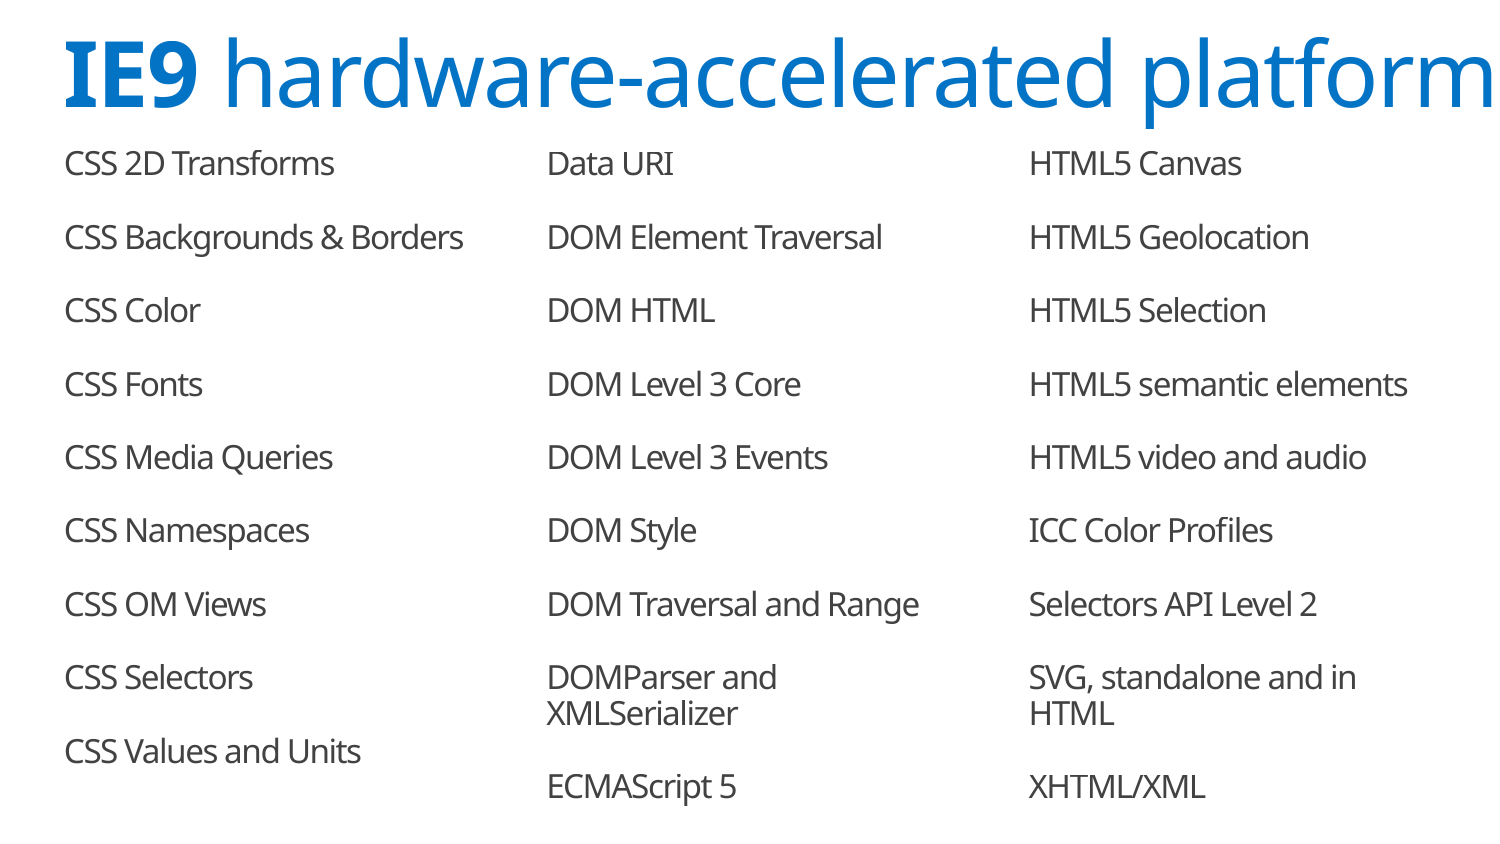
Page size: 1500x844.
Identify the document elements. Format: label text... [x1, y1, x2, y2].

list CSS 2D Transforms CSS Backgrounds & Borders CSS Color CSS Fonts CSS Media Queries CSS Namespaces CSS OM Views CSS Selectors CSS Values and Units Data URI DOM Element Traversal DOM HTML DOM Level 3 Core DOM Level 3 Events DOM Style DOM Traversal and Range DOMParser and XMLSerializer ECMAScript 5 HTML5 Canvas HTML5 Geolocation HTML5 Selection HTML5 semantic elements HTML5 video and audio ICC Color Profiles Selectors API Level 2 SVG, standalone and in HTML XHTML/XML [63, 279, 1436, 778]
title IE9 hardware-accelerated platform [63, 28, 1500, 129]
text_box [31, 84, 1469, 279]
text_box [75, 671, 1450, 822]
